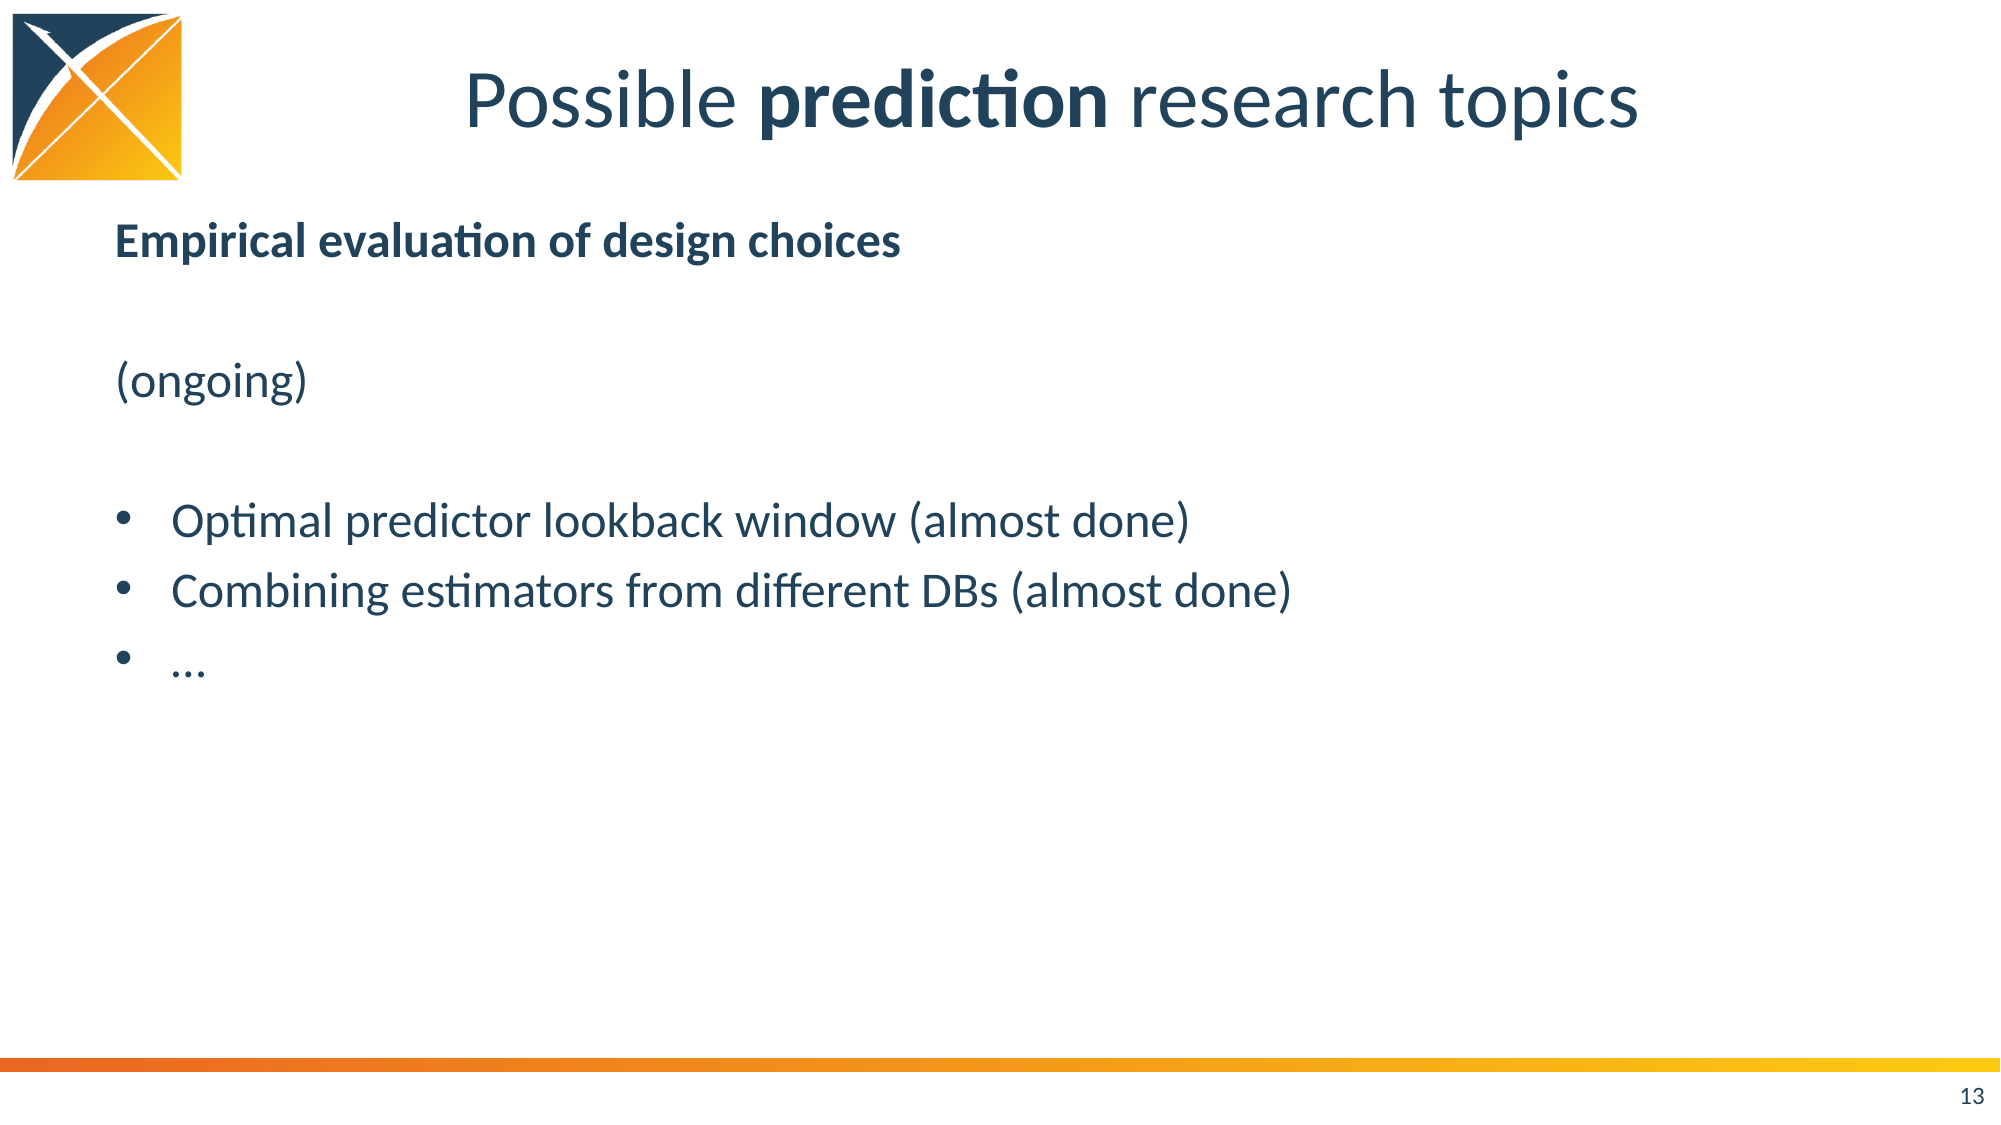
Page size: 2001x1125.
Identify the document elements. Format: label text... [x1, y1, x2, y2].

slide_number 13 [1533, 1065, 2000, 1125]
title Possible prediction research topics [205, 24, 1900, 163]
list Empirical evaluation of design choices (ongoing) Optimal predictor lookback window (almost done) Combining estimators from different DBs (almost done) … [99, 200, 1900, 1005]
picture [0, 0, 206, 200]
